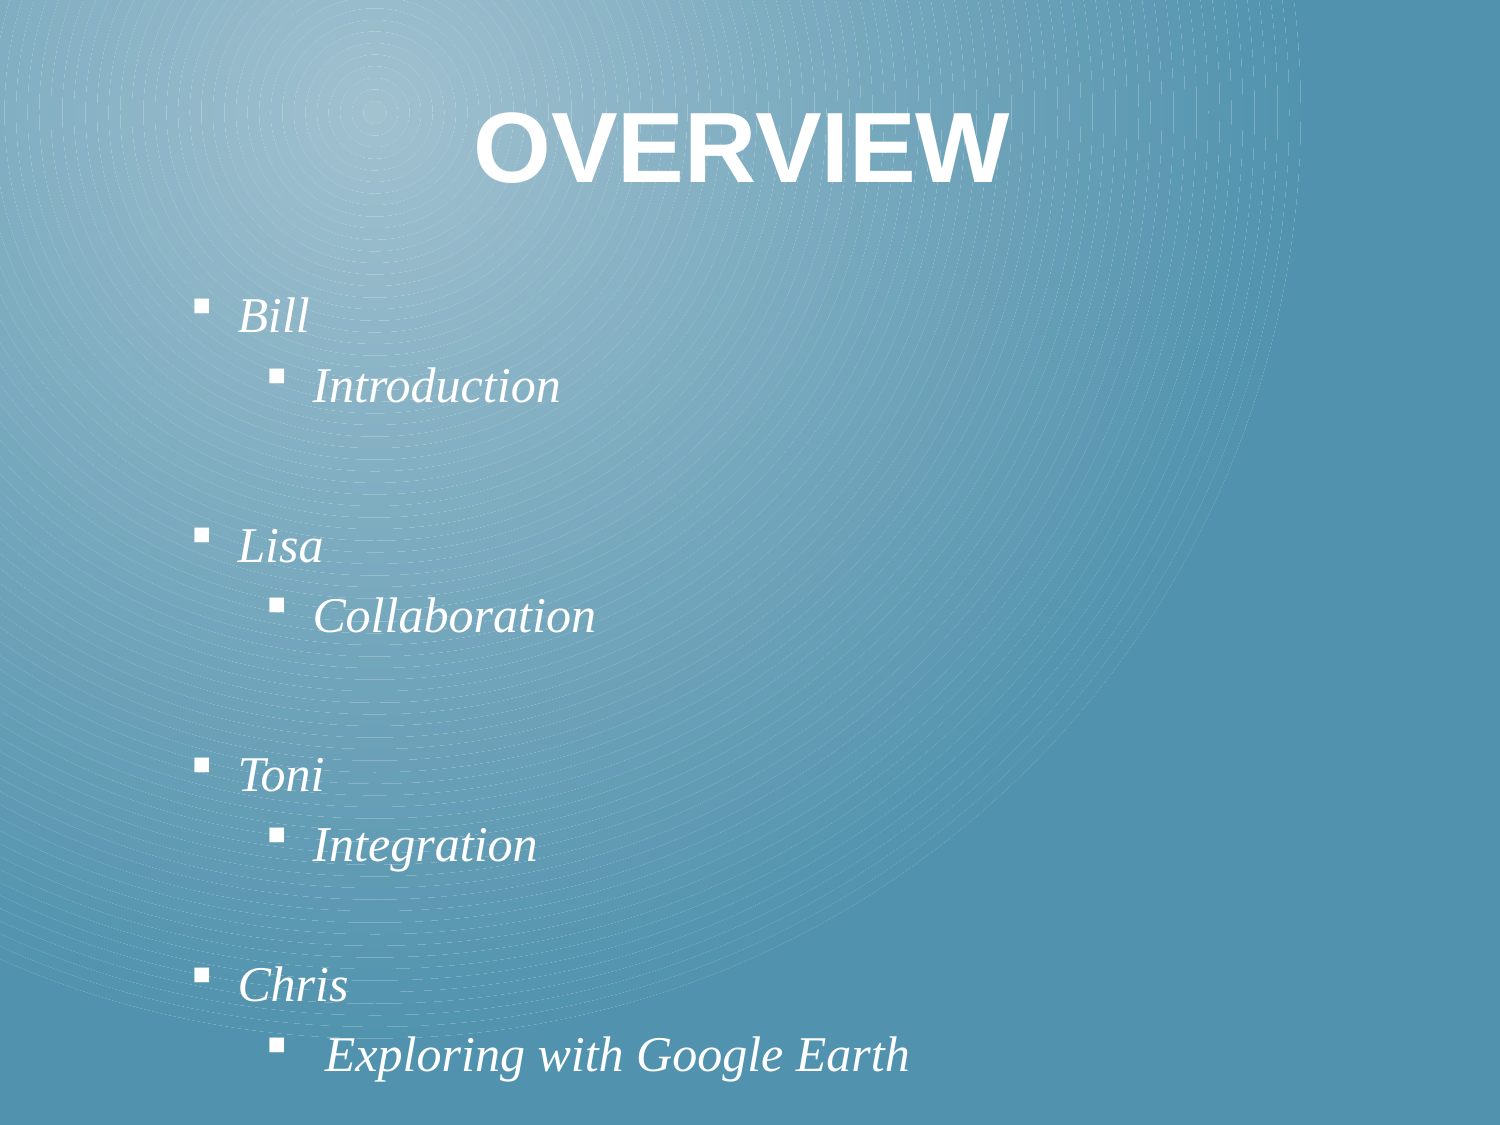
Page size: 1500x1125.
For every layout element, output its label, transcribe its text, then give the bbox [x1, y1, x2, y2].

title Overview [112, 75, 1400, 196]
list Bill Introduction Lisa Collaboration Toni Integration Chris Exploring with Google Earth [175, 275, 1450, 1125]
